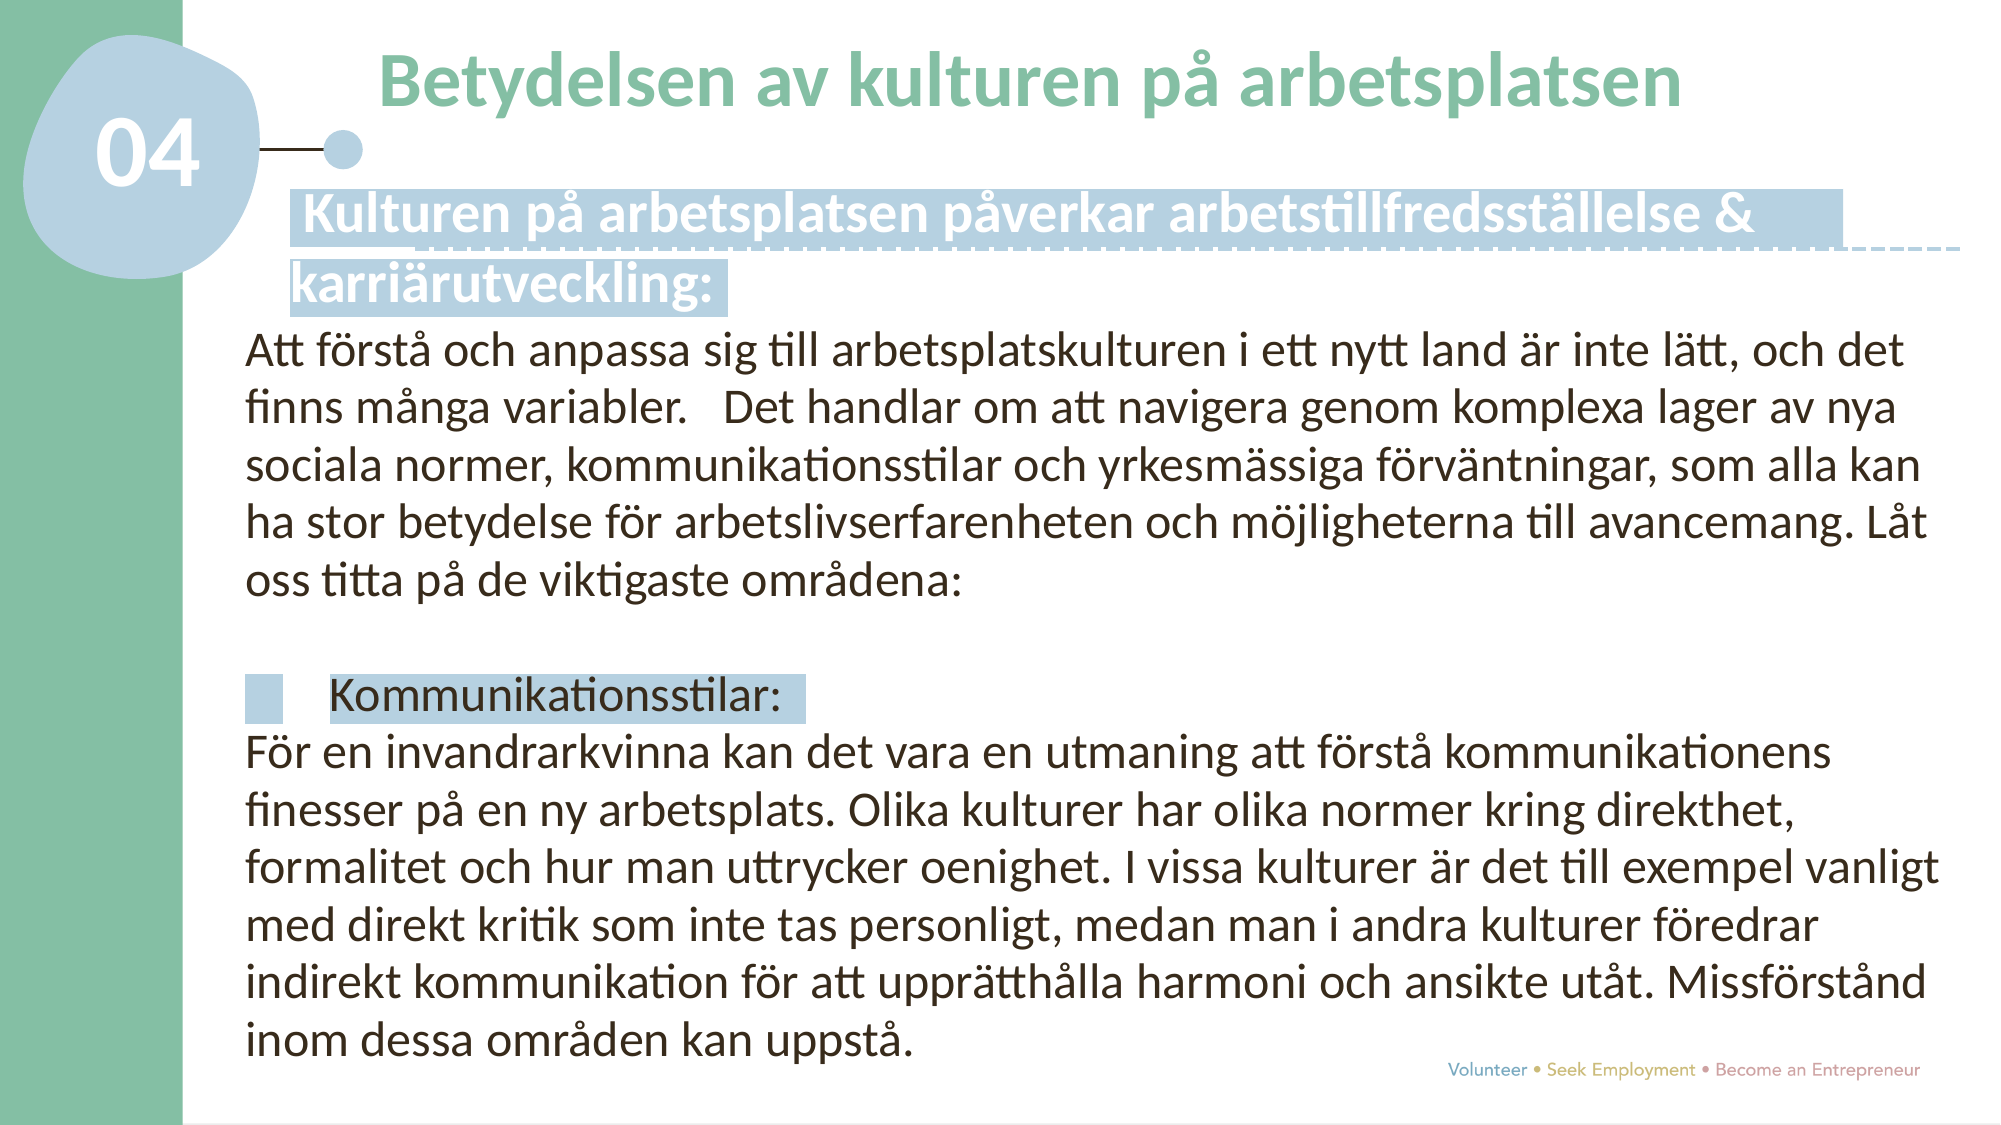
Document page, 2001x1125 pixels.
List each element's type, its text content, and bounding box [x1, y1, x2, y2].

text_box 04 [21, 88, 275, 230]
text_box [34, 230, 234, 280]
text_box Kulturen på arbetsplatsen påverkar arbetstillfredsställelse &och karriärutveckling: [275, 166, 1951, 322]
text_box [0, 0, 184, 1125]
picture [1418, 1046, 1971, 1103]
text_box Att förstå och anpassa sig till arbetsplatskulturen i ett nytt land är inte lätt, och det finns många variabler. Det handlar om att navigera genom komplexa lager av nya sociala normer, kommunikationsstilar och yrkesmässiga förväntningar, som alla kan ha stor betydelse för arbetslivserfarenheten och möjligheterna till avancemang. Låt oss titta på de viktigaste områdena: Kommunikationsstilar: För en invandrarkvinna kan det vara en utmaning att förstå kommunikationens finesser på en ny arbetsplats. Olika kulturer har olika normer kring direkthet, formalitet och hur man uttrycker oenighet. I vissa kulturer är det till exempel vanligt med direkt kritik som inte tas personligt, medan man i andra kulturer föredrar indirekt kommunikation för att upprätthålla harmoni och ansikte utåt. Missförstånd inom dessa områden kan uppstå. [230, 311, 1974, 516]
text_box [55, 35, 249, 88]
text_box Betydelsen av kulturen på arbetsplatsen [363, 36, 1749, 149]
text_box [110, 129, 363, 170]
